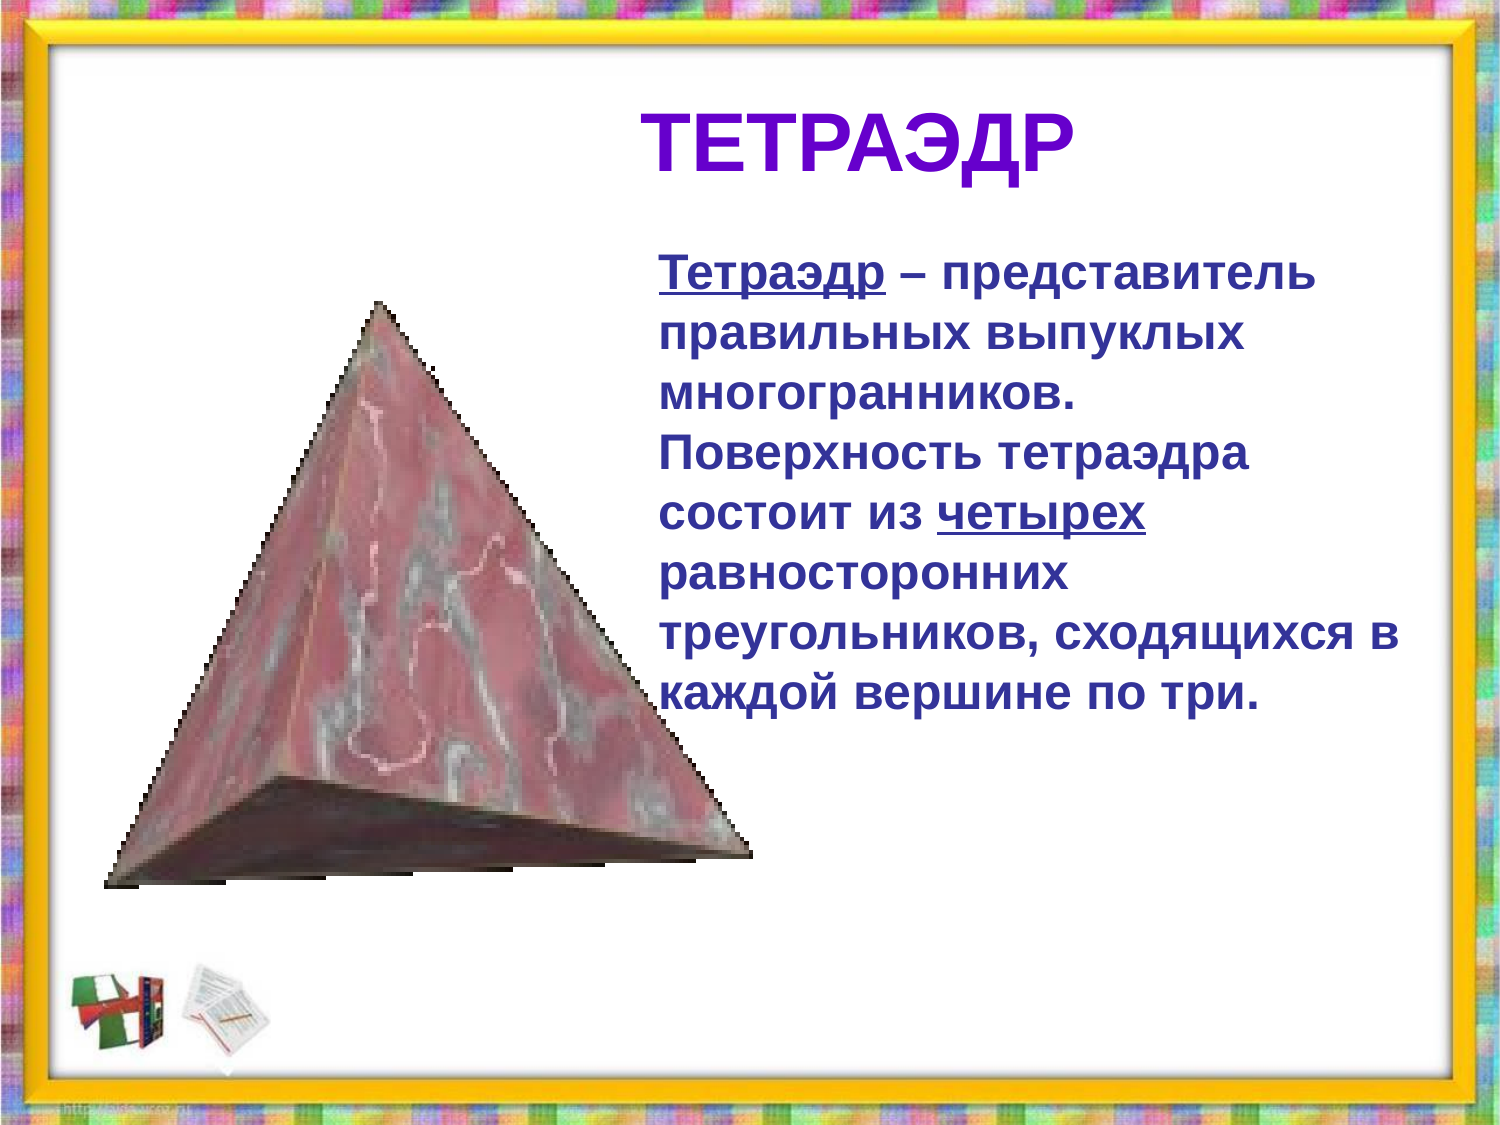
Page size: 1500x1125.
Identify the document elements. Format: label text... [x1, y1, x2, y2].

picture [0, 0, 1500, 1125]
text_box ТЕТРАЭДР [626, 80, 1091, 196]
text_box Тетраэдр – представитель правильных выпуклых многогранников. Поверхность тетраэдра состоит из четырех равносторонних треугольников, сходящихся в каждой вершине по три. [874, 231, 1453, 727]
